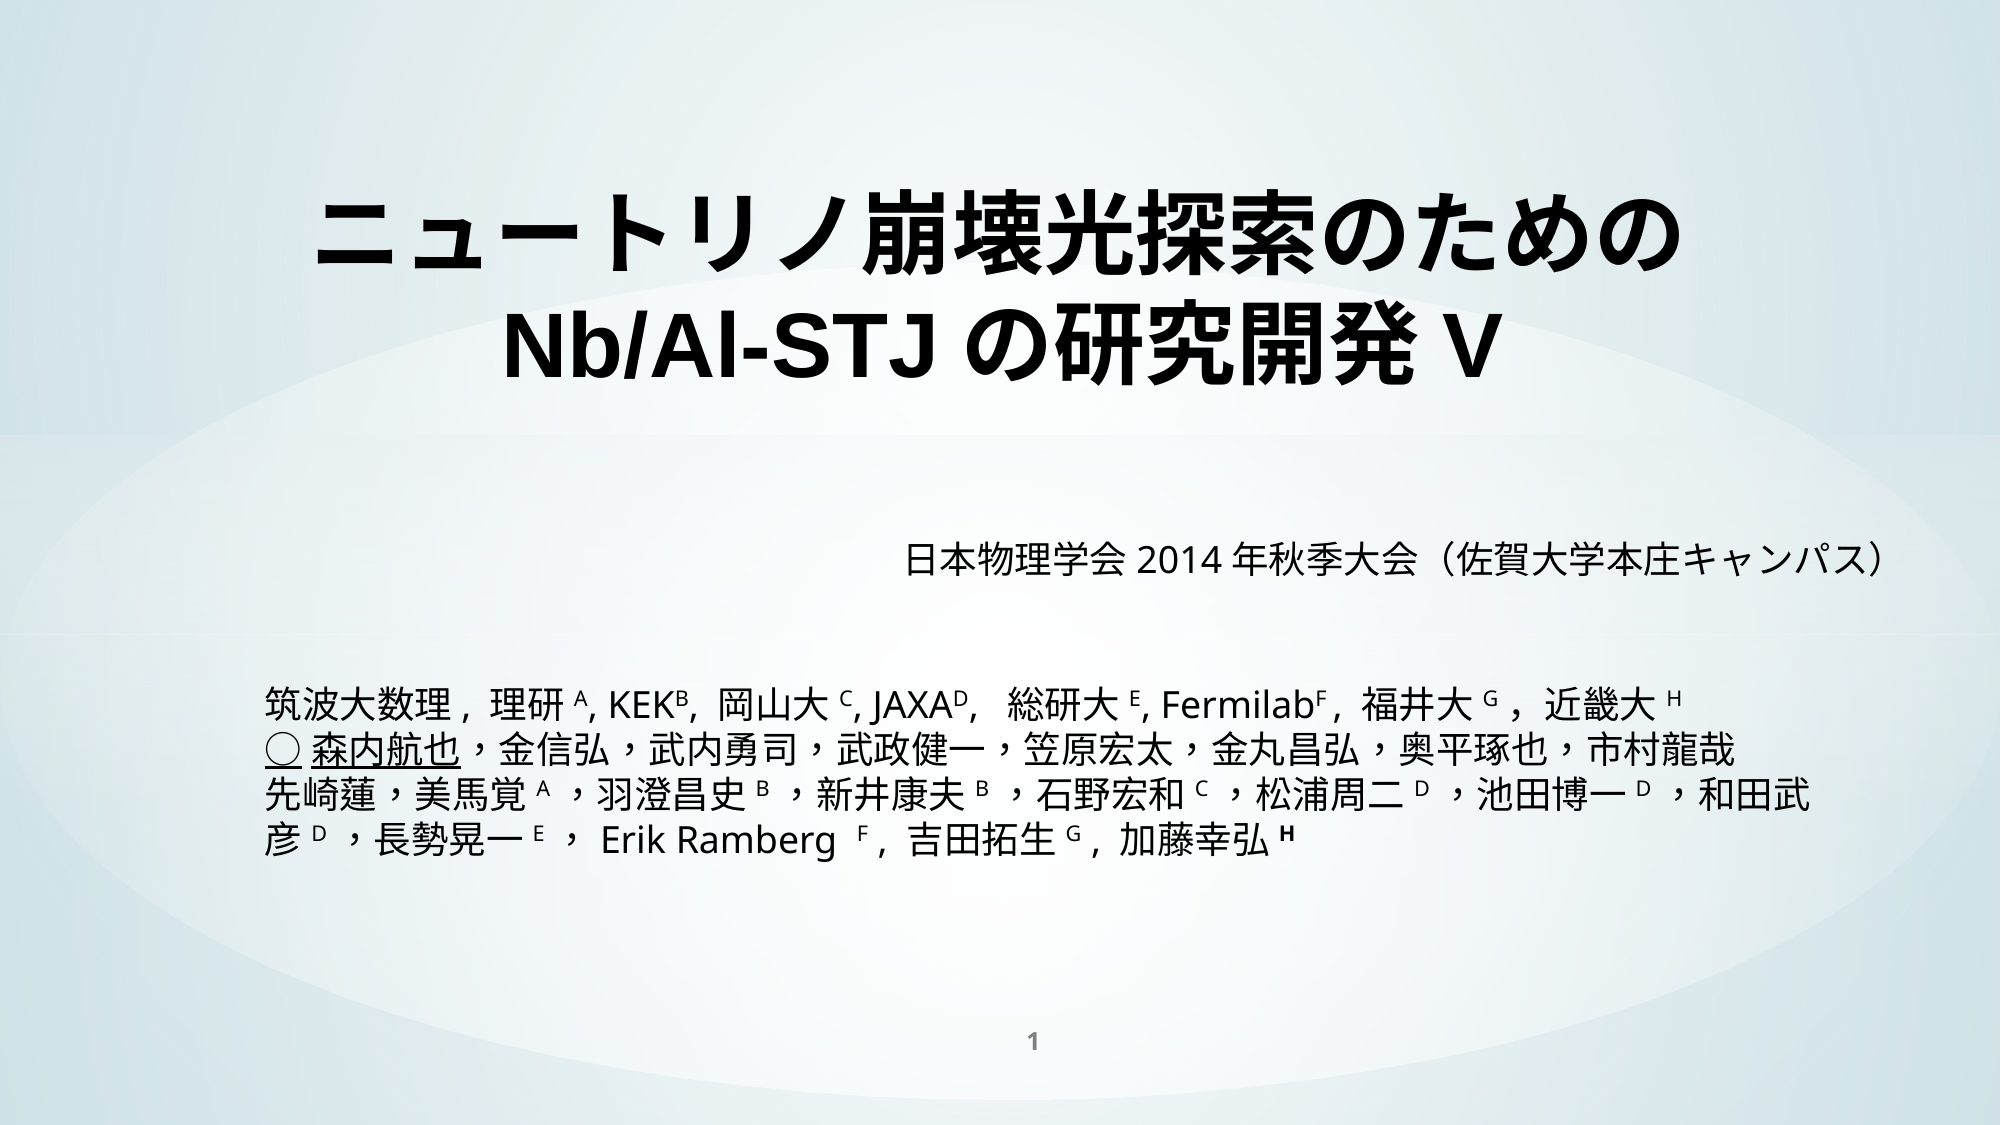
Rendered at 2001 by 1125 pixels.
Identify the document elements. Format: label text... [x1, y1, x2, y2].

text_box ニュートリノ崩壊光探索のためのNb/Al-STJの研究開発V [295, 168, 1710, 404]
text_box 日本物理学会2014年秋季大会（佐賀大学本庄キャンパス） [887, 528, 1922, 589]
slide_number 1 [833, 1012, 1234, 1073]
text_box 筑波大数理, 理研A, KEKB, 岡山大C, JAXAD, 総研大E, FermilabF , 福井大G，近畿大H ○森内航也，金信弘，武内勇司，武政健一，笠原宏太，金丸昌弘，奥平琢也，市村龍哉 先崎蓮，美馬覚A，羽澄昌史B，新井康夫B，石野宏和C，松浦周二D，池田博一D，和田武彦D，長勢晃一E，Erik Ramberg F , 吉田拓生G , 加藤幸弘H [249, 673, 1831, 913]
